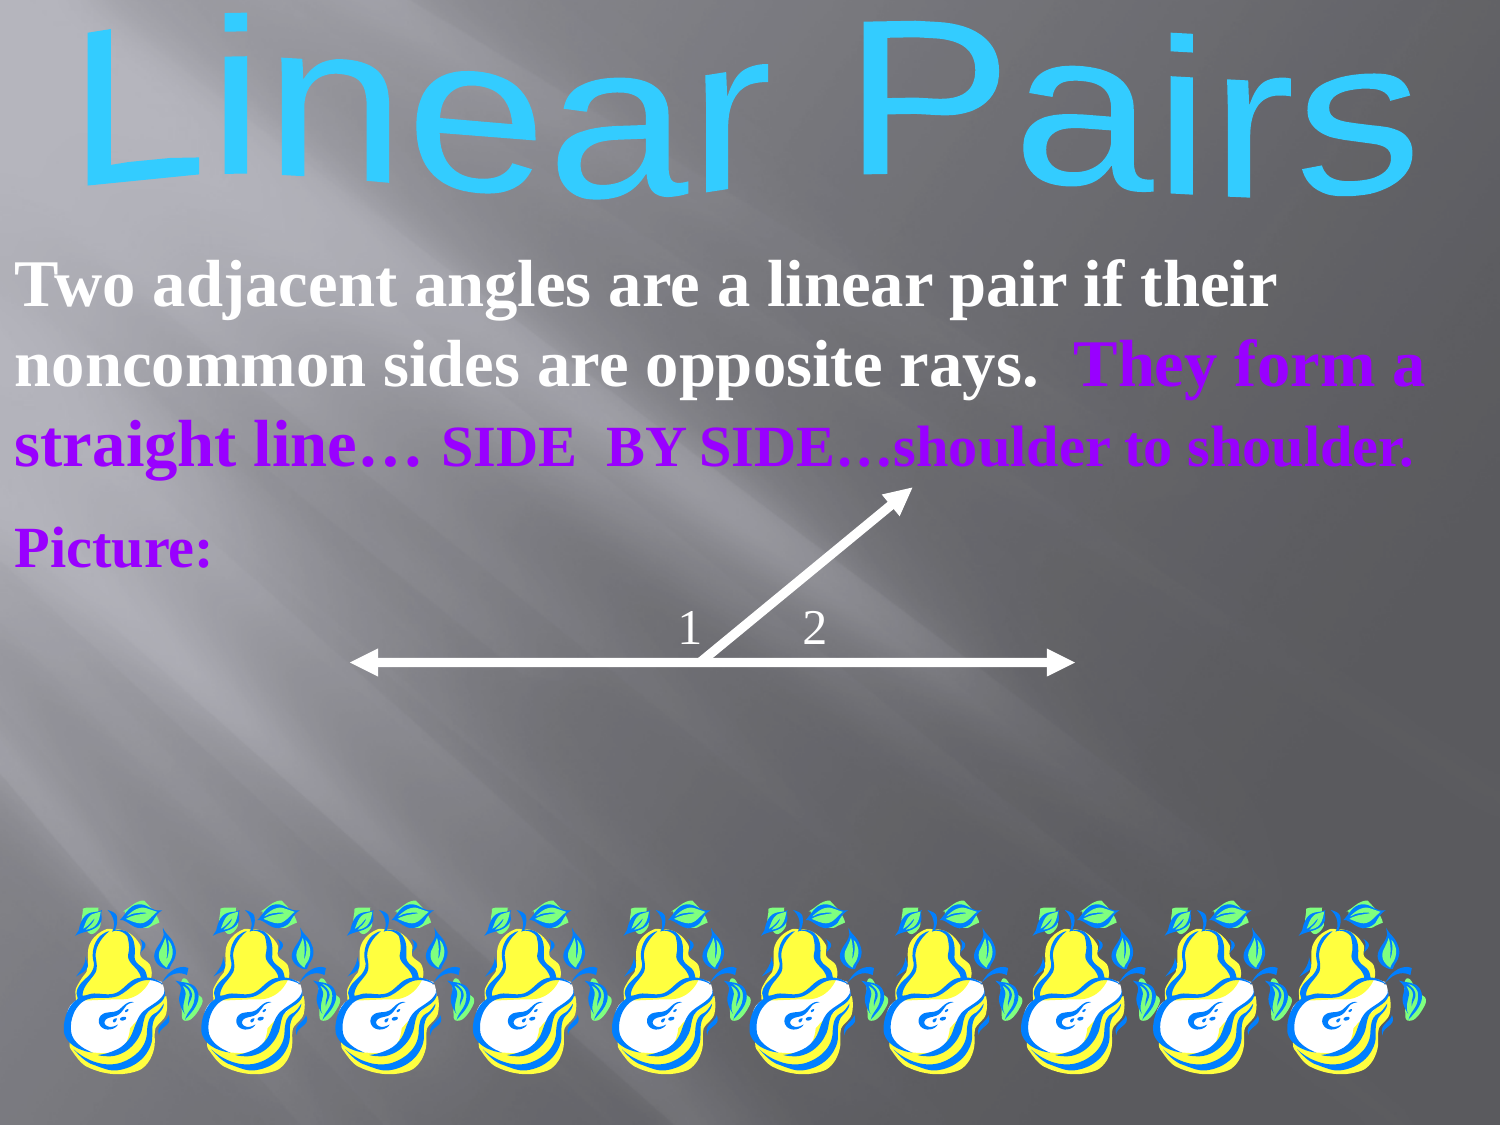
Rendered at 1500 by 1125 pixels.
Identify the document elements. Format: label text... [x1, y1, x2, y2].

text_box [791, 487, 913, 587]
text_box [349, 656, 662, 669]
text_box 1 [662, 587, 787, 663]
text_box Two adjacent angles are a linear pair if their noncommon sides are opposite rays. They form a straight line… SIDE BY SIDE…shoulder to shoulder. Picture: [0, 232, 1500, 587]
picture [62, 899, 1427, 1077]
text_box 2 [787, 587, 863, 663]
text_box [863, 656, 1075, 669]
